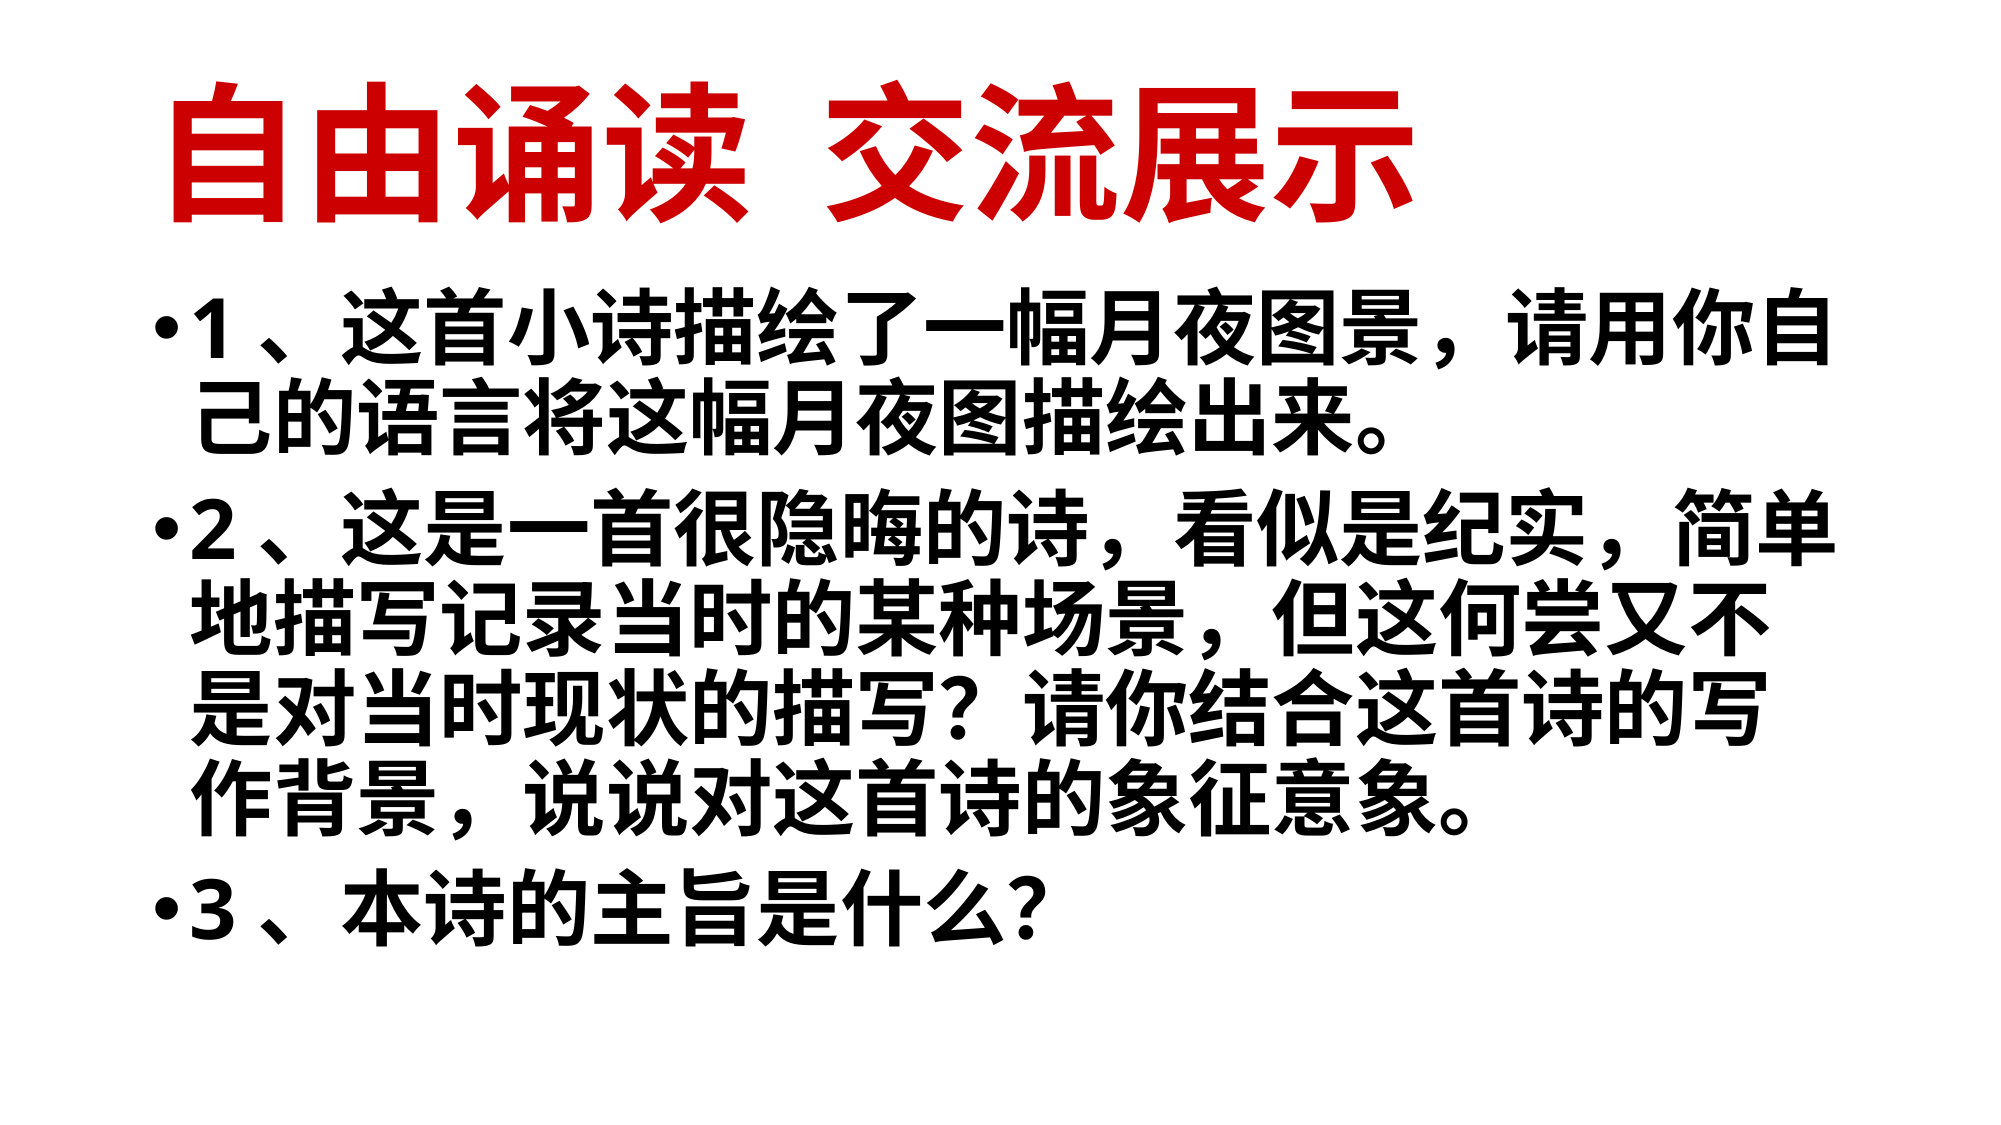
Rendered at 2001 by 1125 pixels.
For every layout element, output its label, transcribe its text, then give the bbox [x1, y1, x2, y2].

title 自由诵读 交流展示 [137, 32, 1863, 250]
list 1、这首小诗描绘了一幅月夜图景，请用你自己的语言将这幅月夜图描绘出来。 2、这是一首很隐晦的诗，看似是纪实，简单地描写记录当时的某种场景，但这何尝又不是对当时现状的描写？请你结合这首诗的写作背景，说说对这首诗的象征意象。 3、本诗的主旨是什么？ [137, 279, 1863, 1014]
